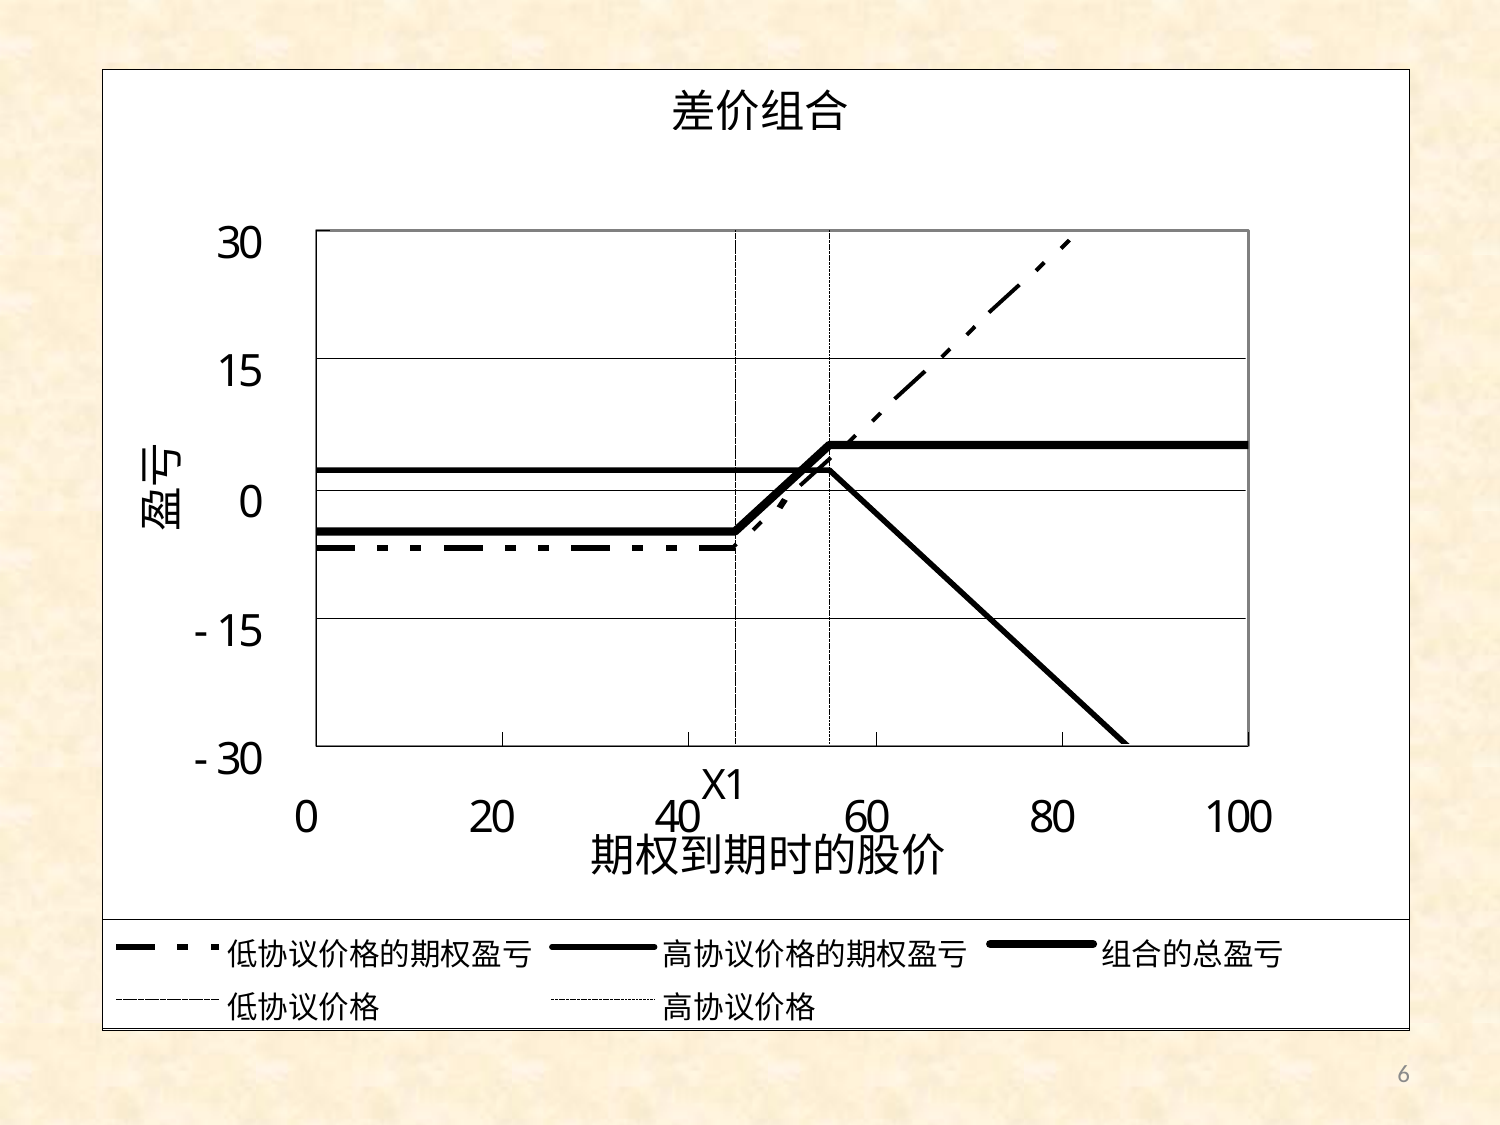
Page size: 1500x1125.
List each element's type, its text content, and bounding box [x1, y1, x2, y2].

slide_number 6 [1074, 1051, 1425, 1103]
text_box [88, 54, 1427, 1045]
picture [0, 0, 1500, 1125]
